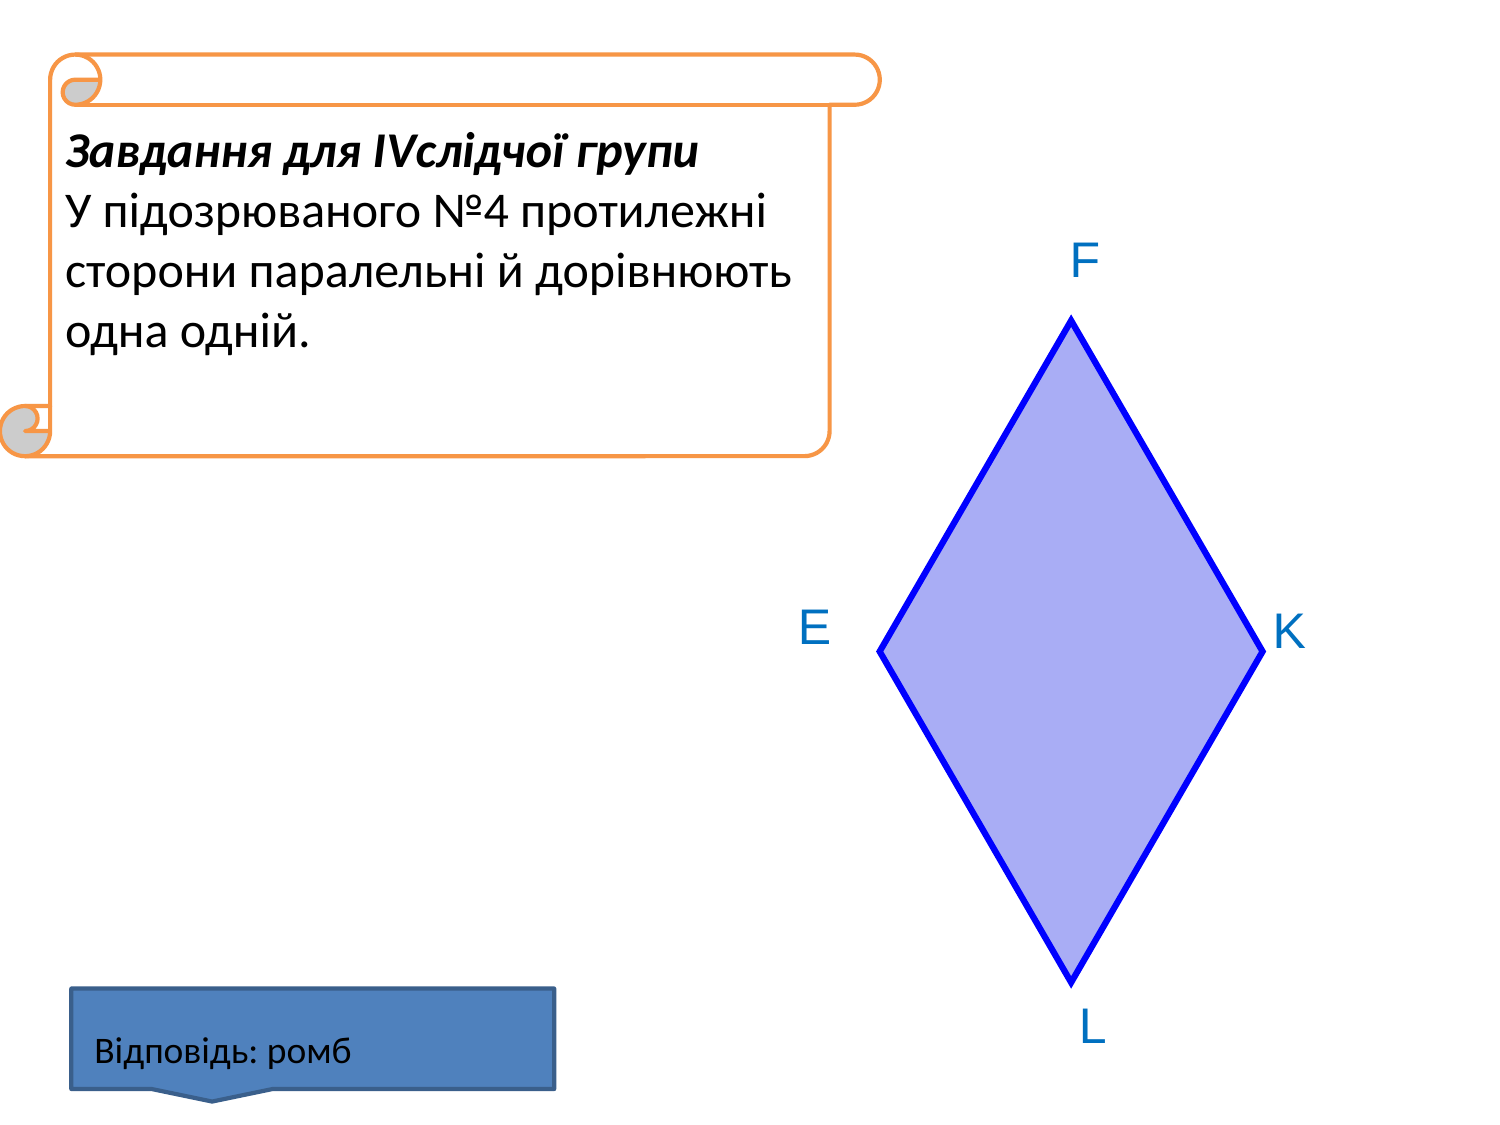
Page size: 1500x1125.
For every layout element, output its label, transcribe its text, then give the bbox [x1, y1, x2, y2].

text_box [782, 219, 1322, 1063]
text_box Завдання для ІVслідчої групи У підозрюваного №4 протилежні сторони паралельні й дорівнюють одна одній. [0, 52, 882, 459]
text_box Відповідь: ромб [79, 1018, 367, 1079]
text_box [69, 986, 557, 1104]
